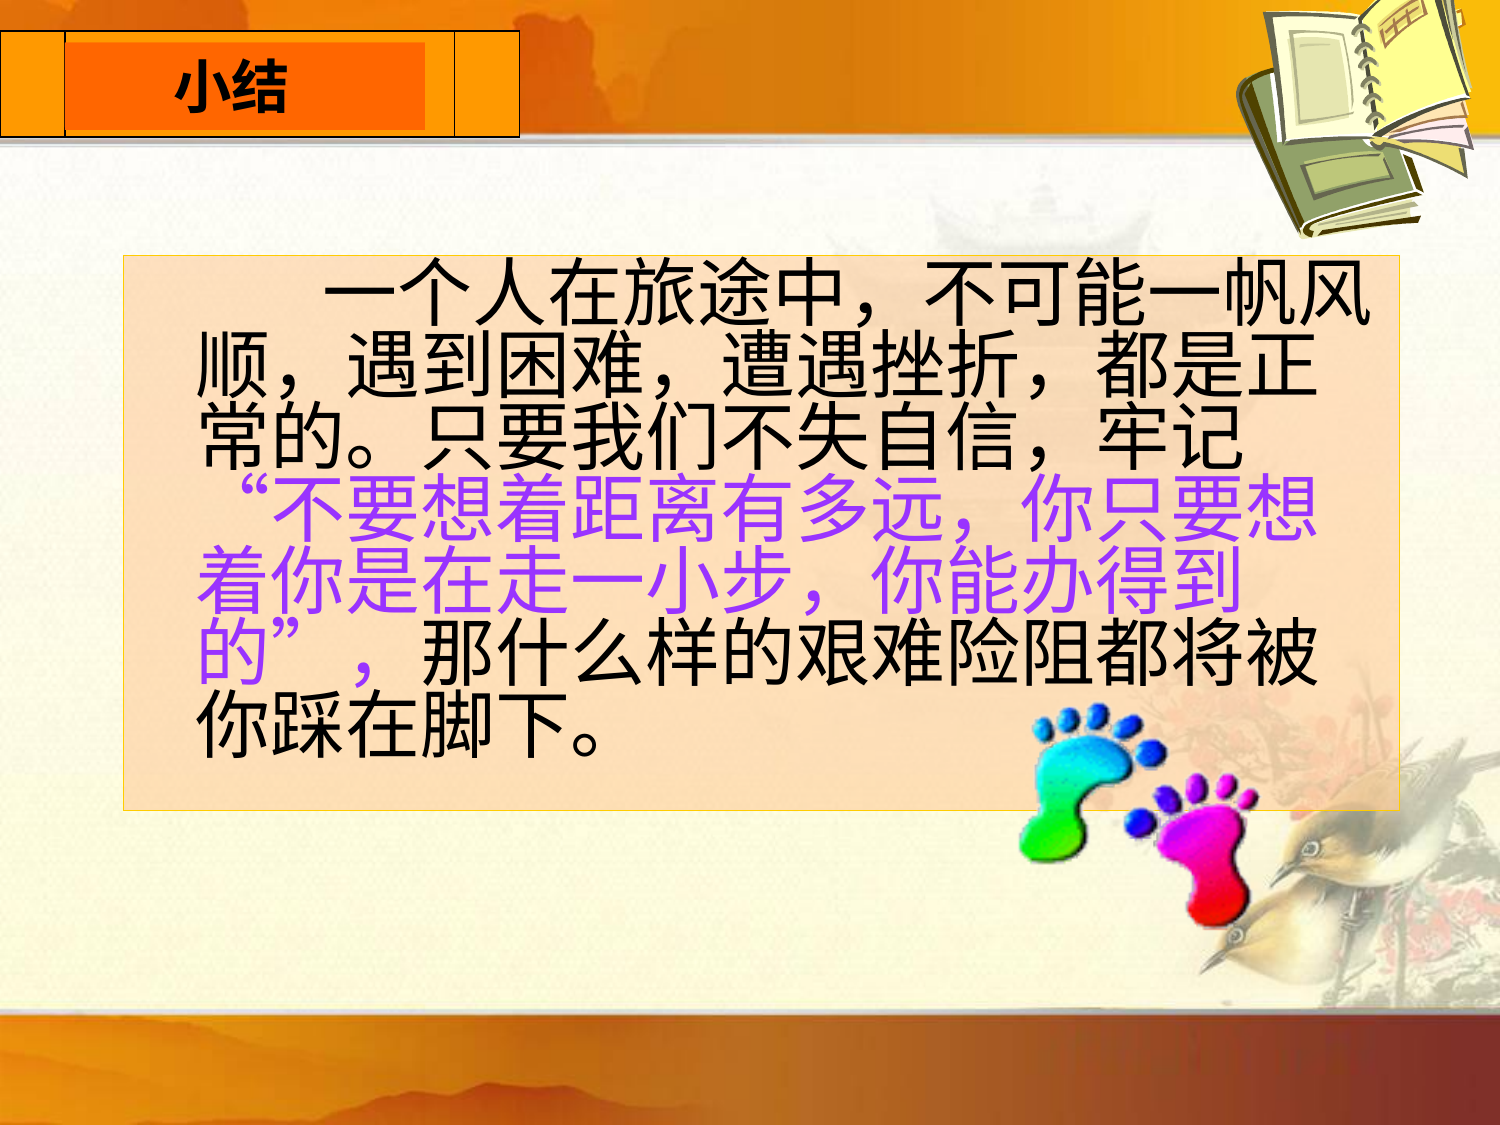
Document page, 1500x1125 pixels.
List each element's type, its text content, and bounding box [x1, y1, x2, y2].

text_box 预习检查 [0, 31, 520, 138]
text_box 小结 [64, 42, 425, 128]
list 一个人在旅途中，不可能一帆风顺，遇到困难，遭遇挫折，都是正常的。只要我们不失自信，牢记“不要想着距离有多远，你只要想着你是在走一小步，你能办得到的”，那什么样的艰难险阻都将被你踩在脚下。 [123, 255, 1400, 811]
picture [0, 0, 1500, 1125]
